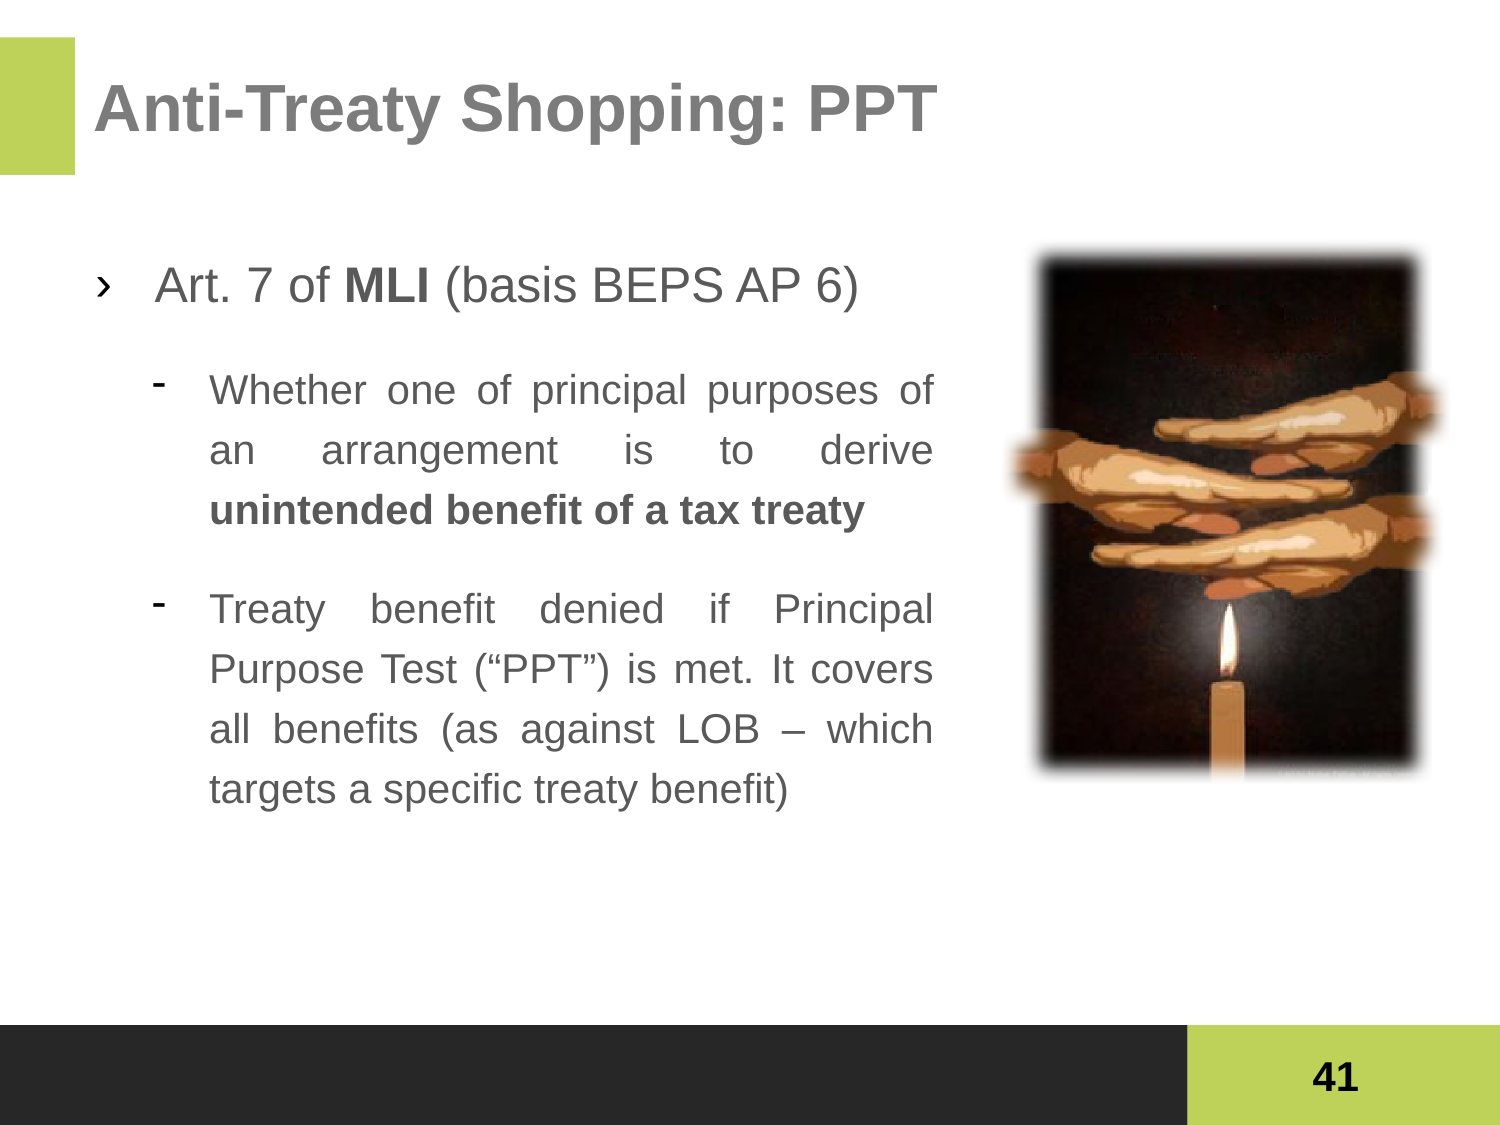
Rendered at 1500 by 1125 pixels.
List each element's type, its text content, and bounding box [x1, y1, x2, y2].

title Anti-Treaty Shopping: PPT [0, 37, 1500, 180]
text_box [387, 499, 989, 571]
picture [995, 234, 1453, 786]
text_box Art. 7 of MLI (basis BEPS AP 6) Whether one of principal purposes of an arrangement is to derive unintended benefit of a tax treaty Treaty benefit denied if Principal Purpose Test (“PPT”) is met. It covers all benefits (as against LOB – which targets a specific treaty benefit) [80, 233, 950, 976]
